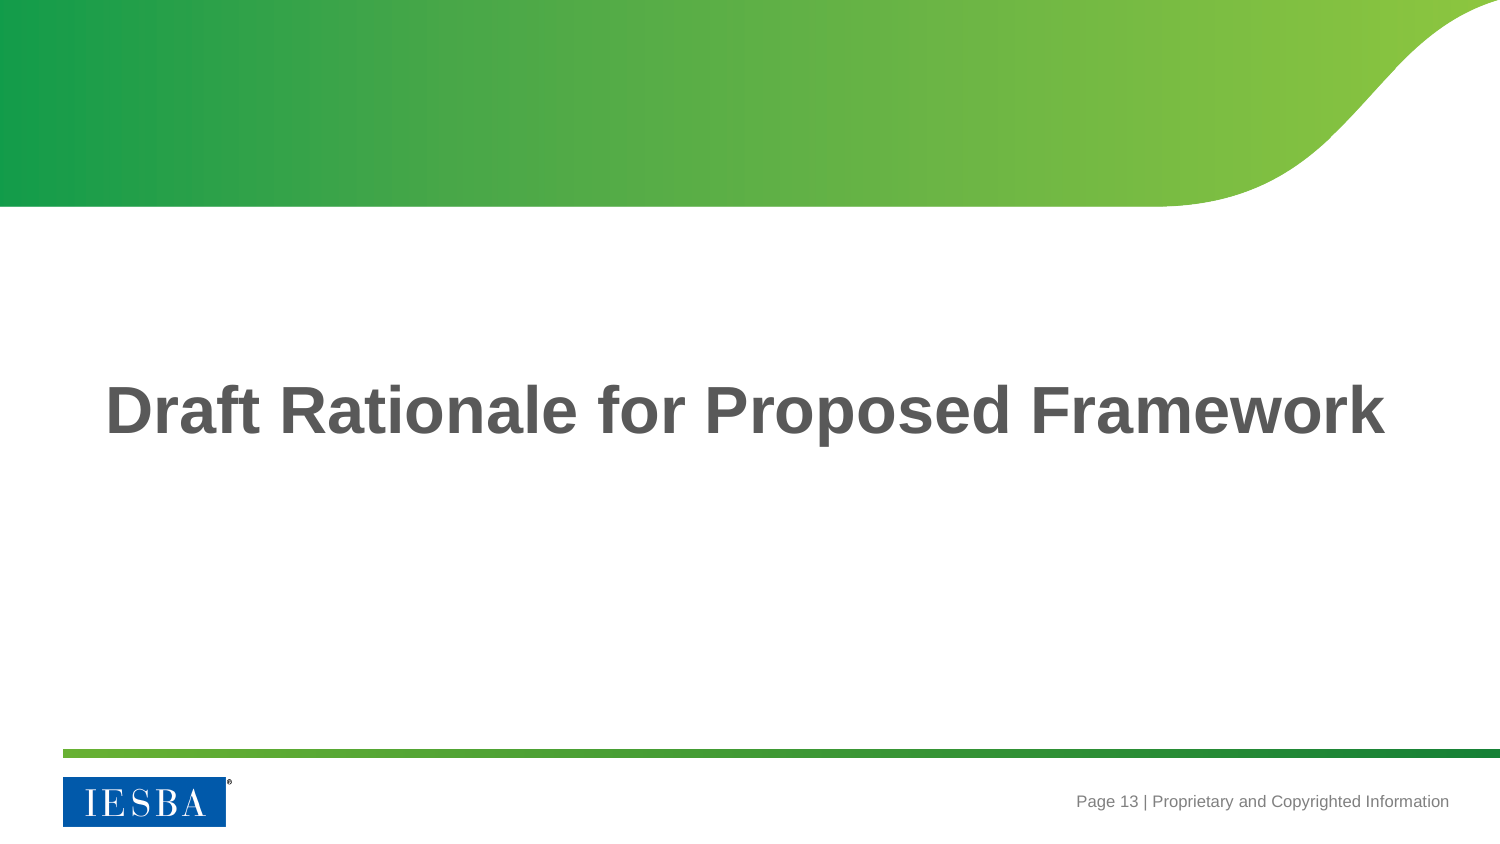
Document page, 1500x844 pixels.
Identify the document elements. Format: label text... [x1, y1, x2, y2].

list Draft Rationale for Proposed Framework [90, 359, 1403, 472]
picture [63, 777, 232, 827]
picture [0, 0, 1500, 207]
